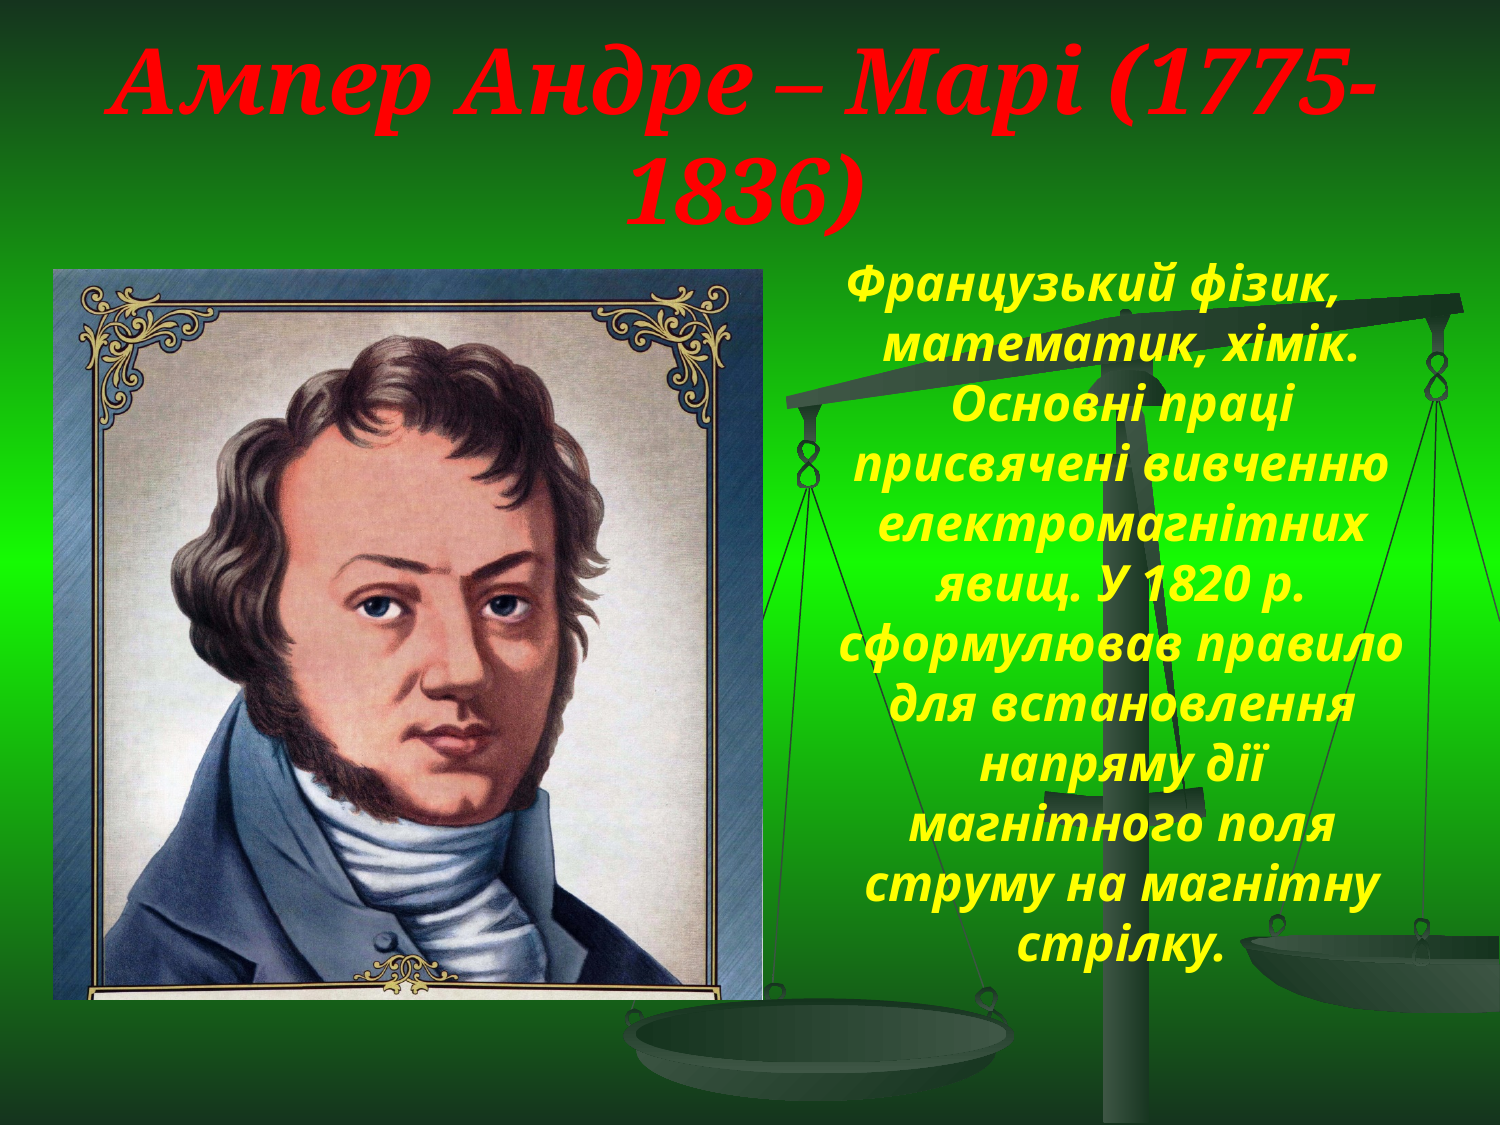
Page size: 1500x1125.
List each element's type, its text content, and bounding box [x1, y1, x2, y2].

picture [52, 269, 764, 1000]
list Французький фізик, математик, хімік. Основні праці присвячені вивченню електромагнітних явищ. У 1820 р. сформулював правило для встановлення напряму дії магнітного поля струму на магнітну стрілку. [762, 243, 1426, 959]
title Ампер Андре – Марі (1775-1836) [29, 45, 1459, 221]
